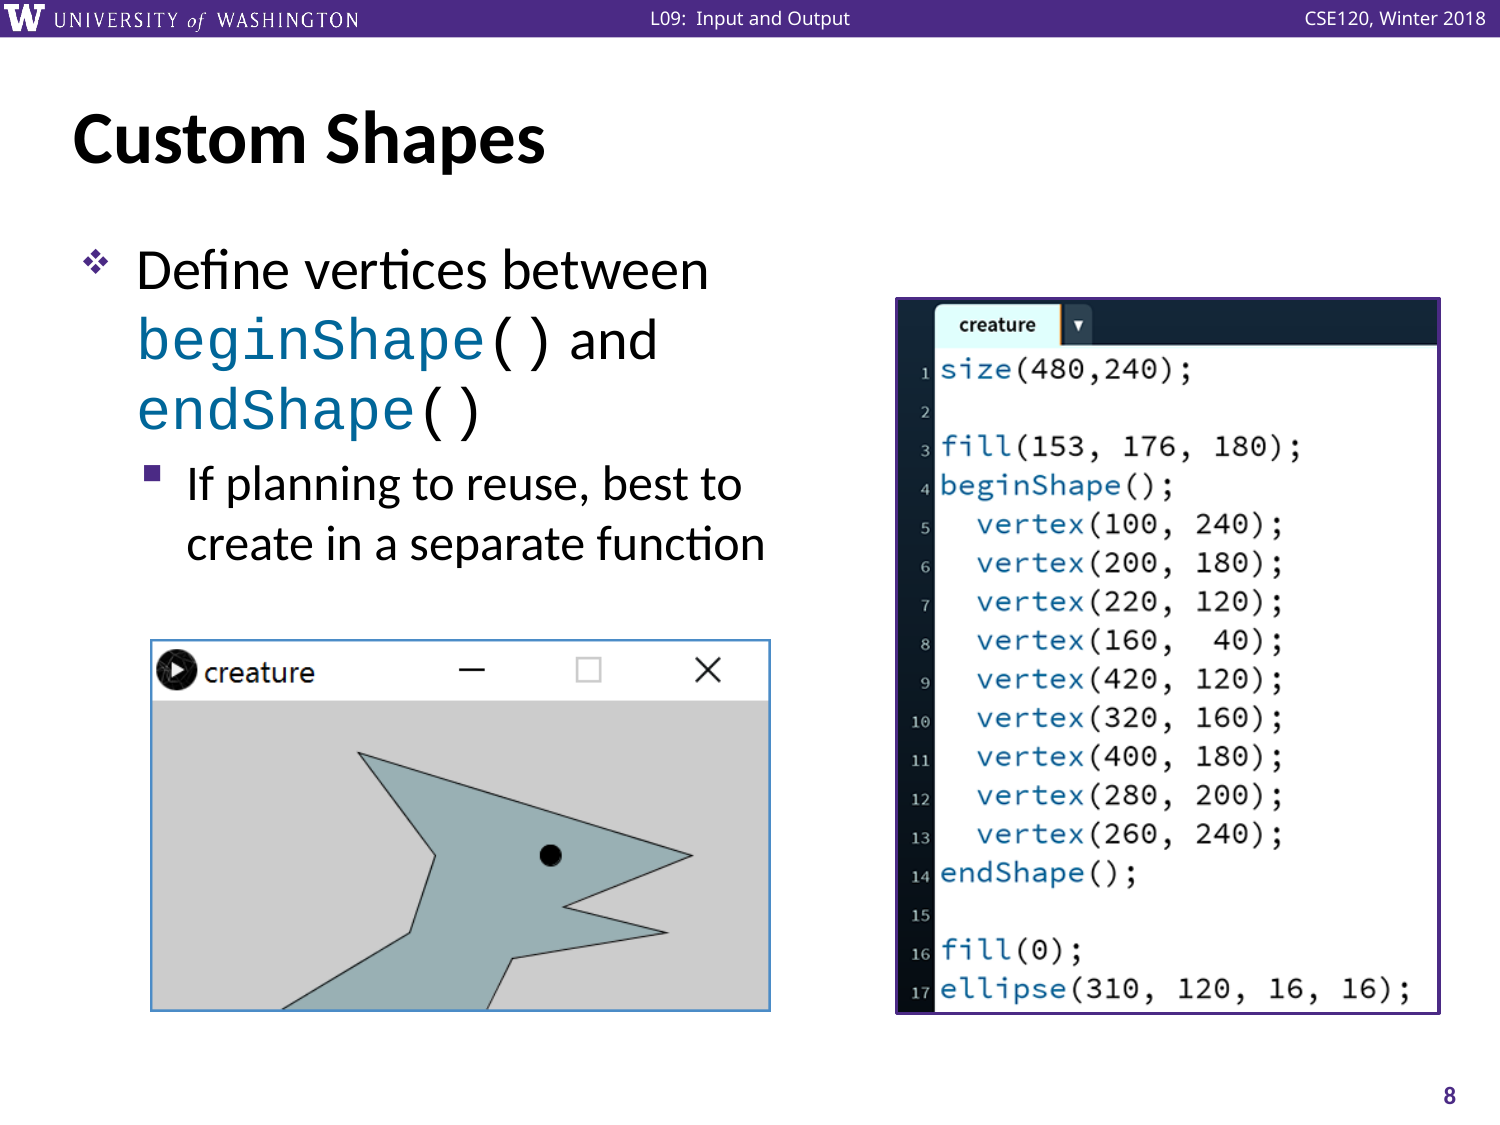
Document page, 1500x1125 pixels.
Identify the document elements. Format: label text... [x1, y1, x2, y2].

picture [897, 299, 1438, 1012]
slide_number 8 [1400, 1065, 1500, 1125]
picture [4, 4, 358, 32]
title Custom Shapes [58, 71, 1438, 197]
list Define vertices between beginShape() and endShape() If planning to reuse, best to create in a separate function [64, 223, 1438, 1040]
picture [149, 639, 771, 1012]
